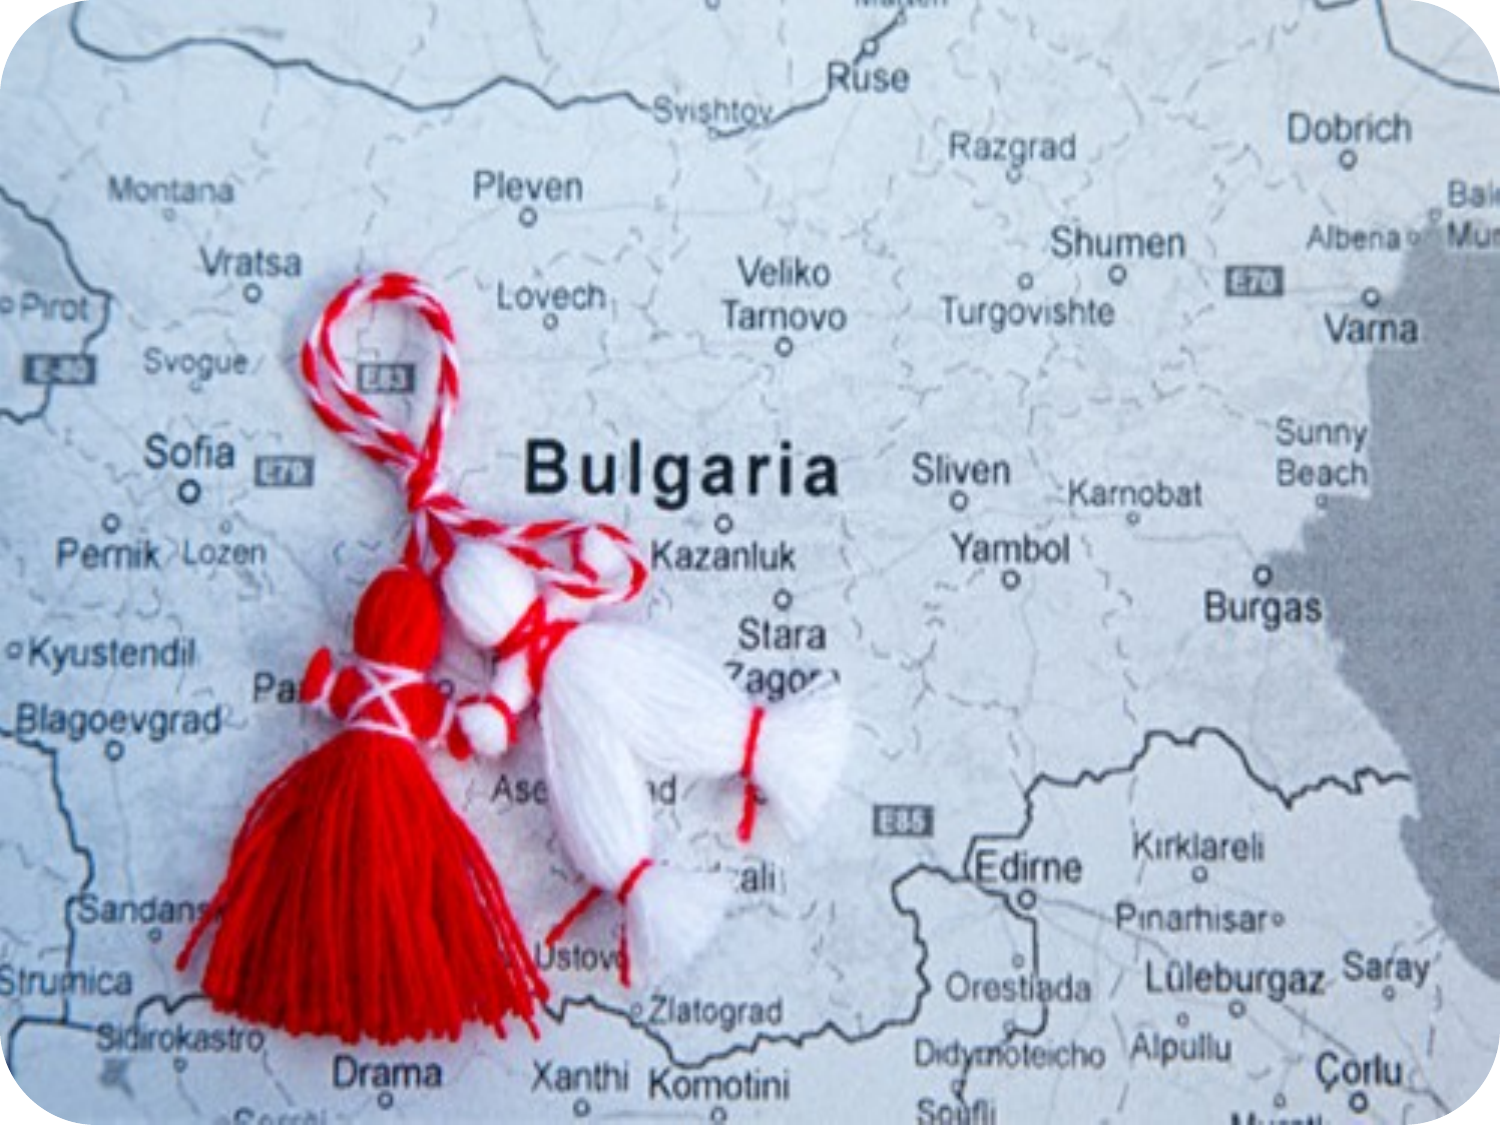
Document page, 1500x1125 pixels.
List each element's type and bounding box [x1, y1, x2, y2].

list [0, 0, 1500, 1125]
